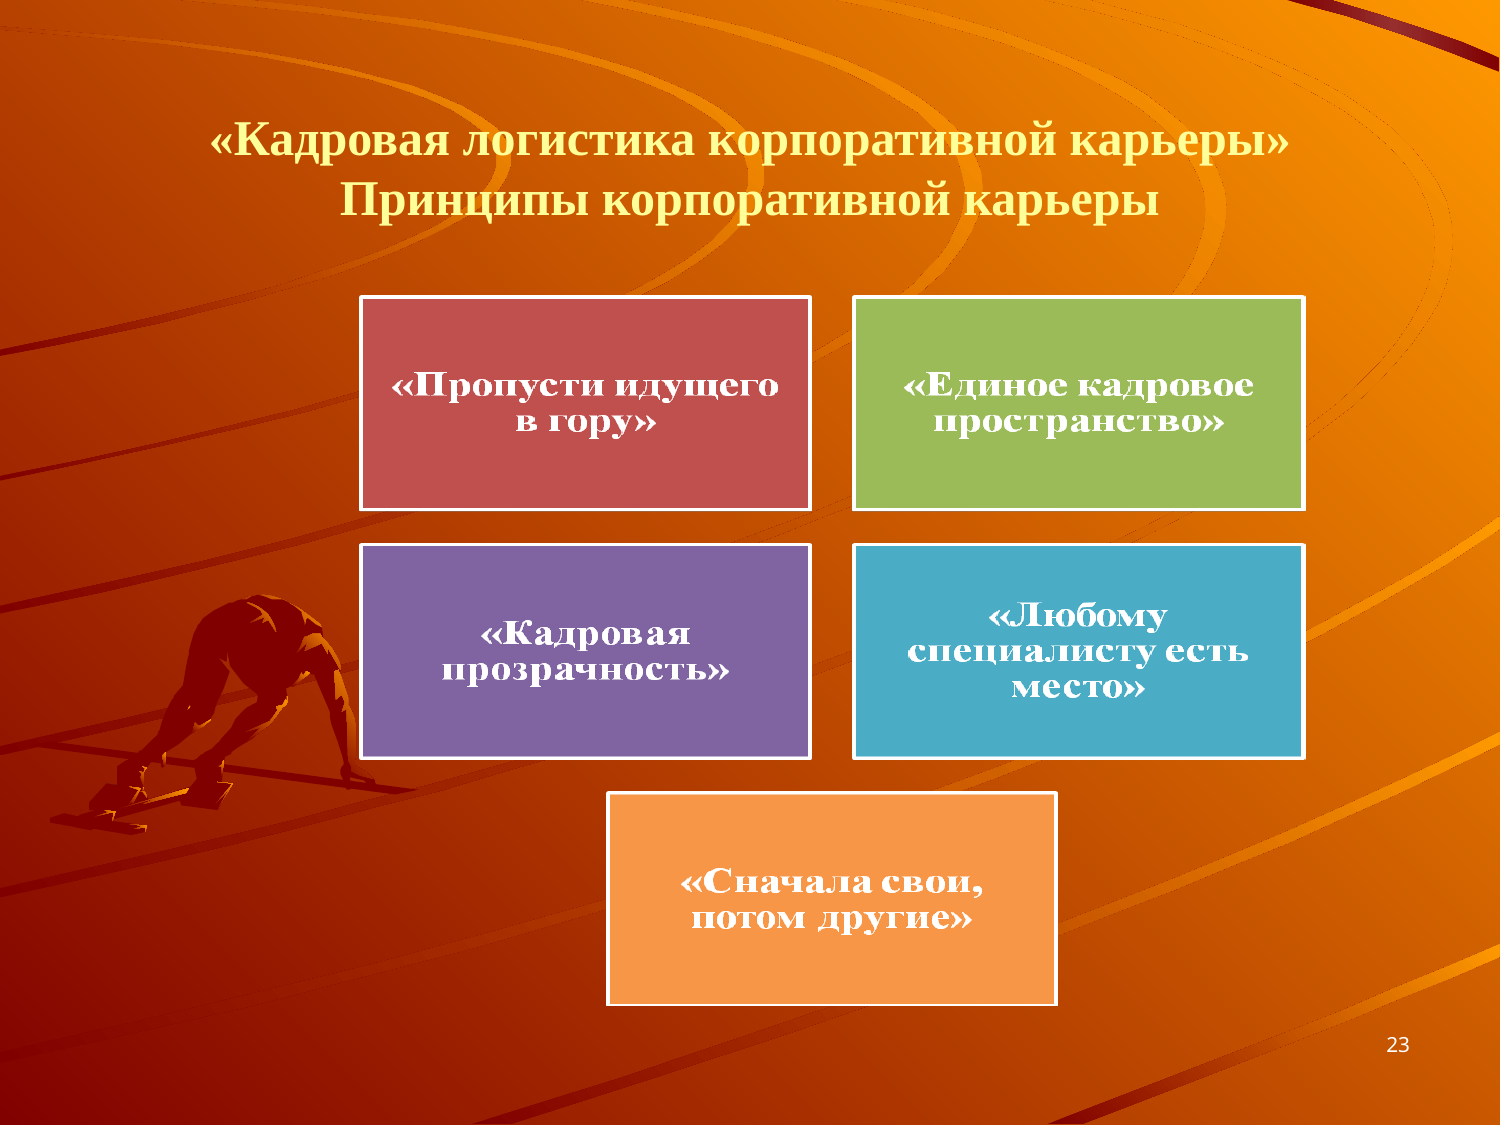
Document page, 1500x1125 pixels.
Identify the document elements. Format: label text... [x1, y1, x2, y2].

title «Кадровая логистика корпоративной карьеры» Принципы корпоративной карьеры [74, 25, 1426, 233]
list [358, 231, 1306, 1071]
slide_number 23 [1074, 1023, 1426, 1100]
